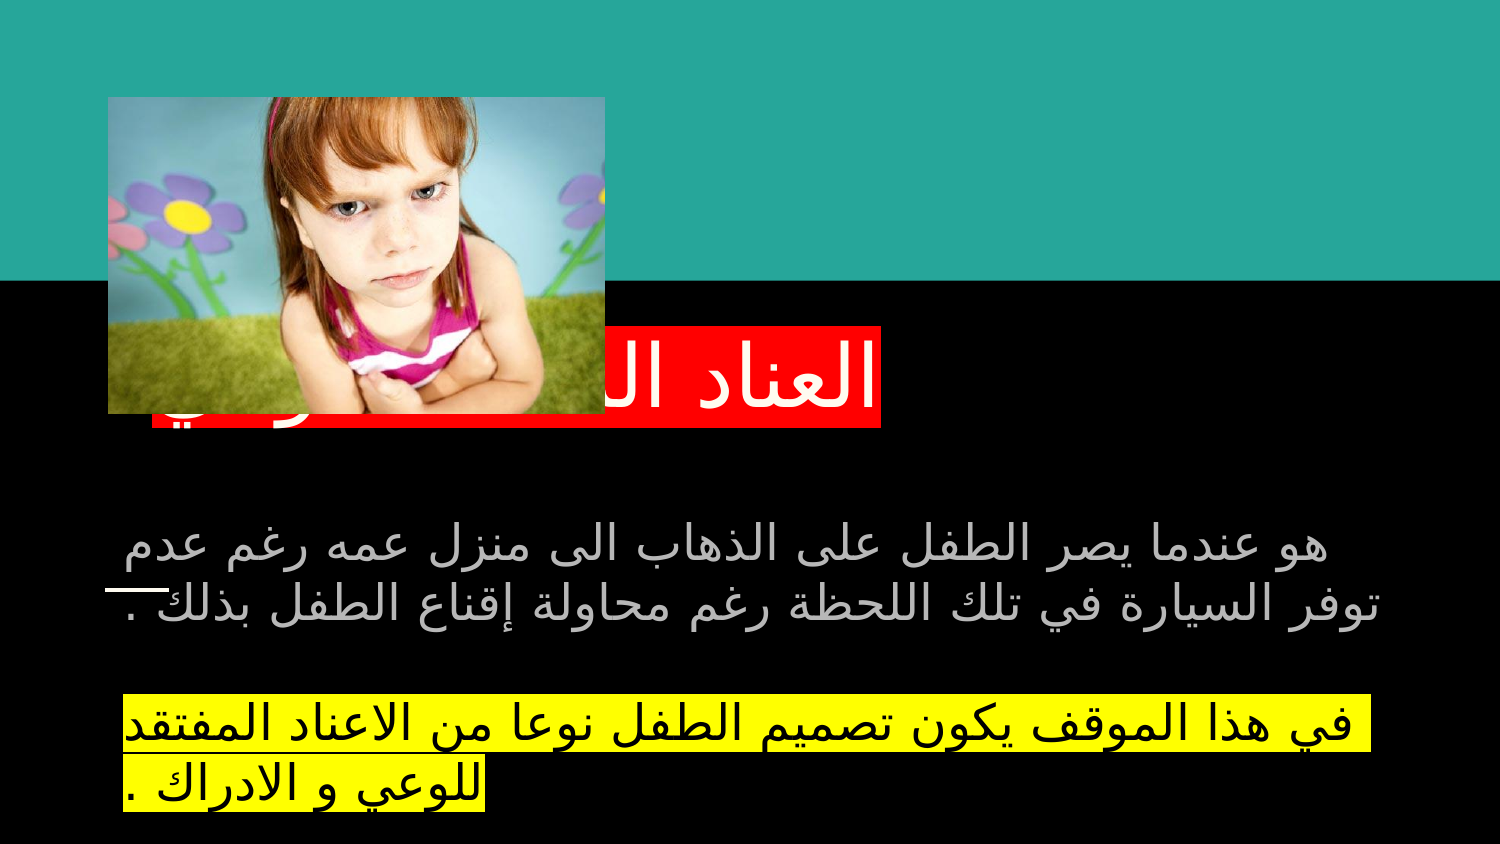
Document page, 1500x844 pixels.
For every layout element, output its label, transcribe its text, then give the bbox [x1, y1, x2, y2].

subtitle هو عندما يصر الطفل على الذهاب الى منزل عمه رغم عدم توفر السيارة في تلك اللحظة رغم محاولة إقناع الطفل بذلك . في هذا الموقف يكون تصميم الطفل نوعا من الاعناد المفتقد للوعي و الادراك . [108, 495, 1440, 625]
picture [107, 96, 606, 414]
title العناد المفتقد للوعي [137, 190, 1469, 441]
